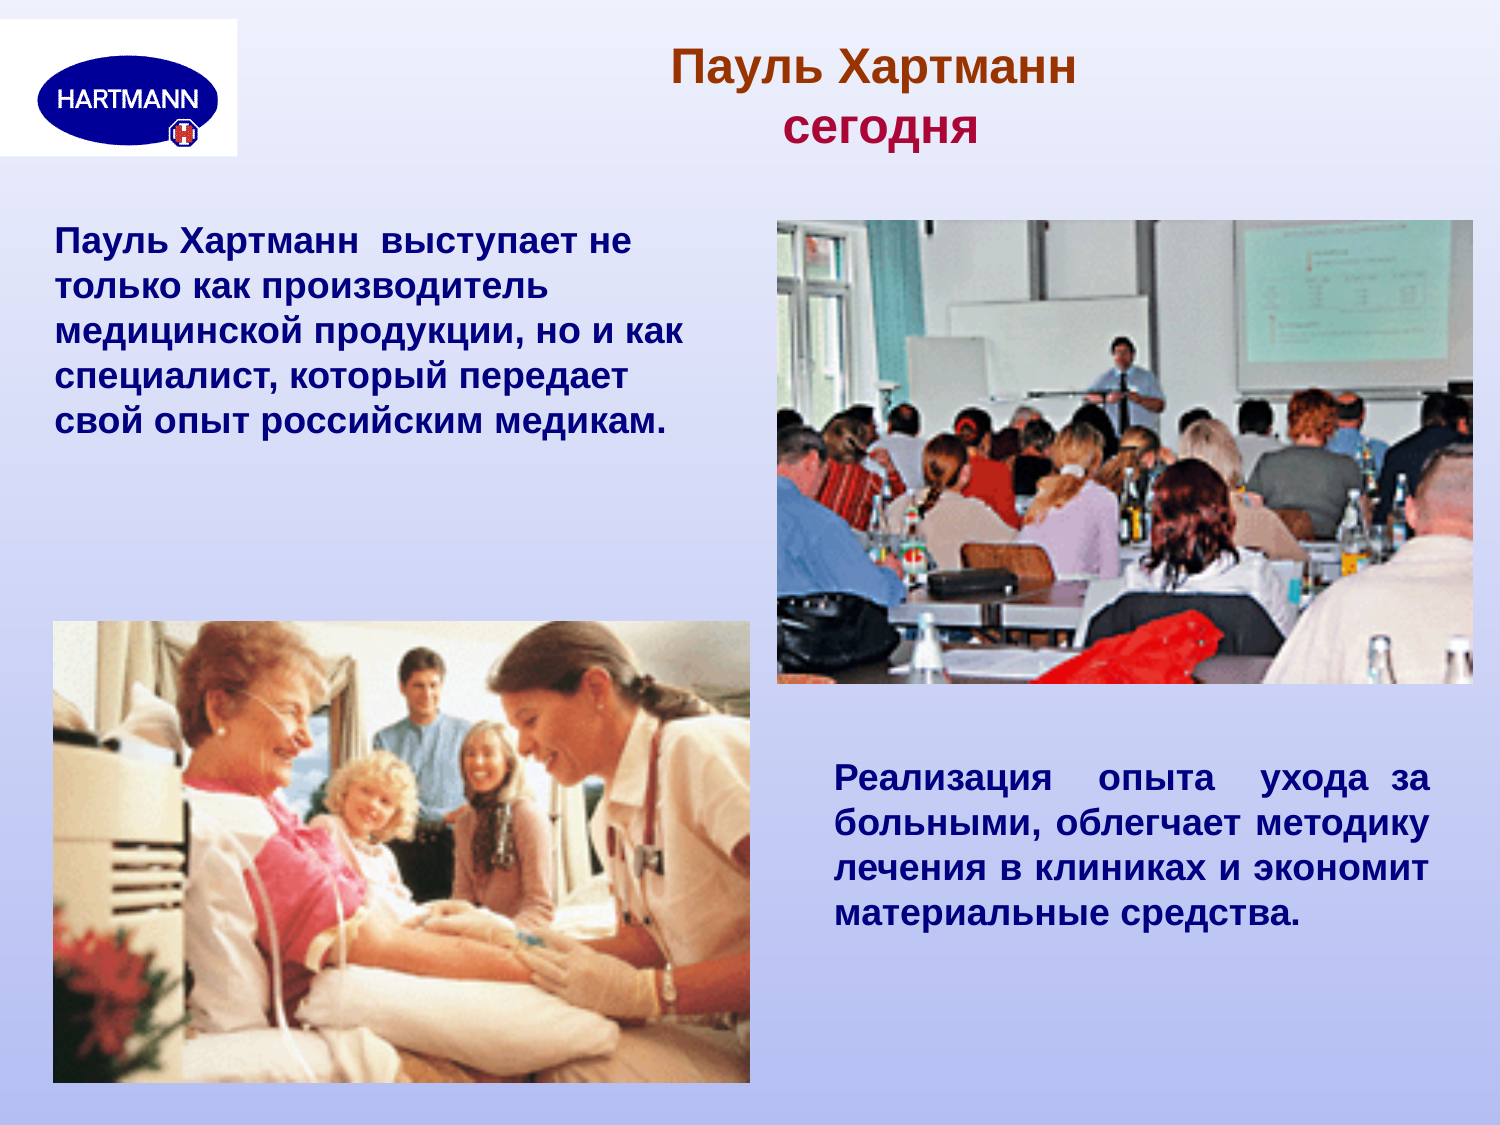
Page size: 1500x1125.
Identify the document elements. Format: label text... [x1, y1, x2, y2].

text_box Реализация опыта ухода за больными, облегчает методику лечения в клиниках и экономит материальные средства. [819, 746, 1445, 941]
picture [52, 621, 751, 1083]
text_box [0, 18, 238, 157]
title Пауль Хартманн сегодня [262, 0, 1500, 188]
text_box Пауль Хартманн выступает не только как производитель медицинской продукции, но и как специалист, который передает свой опыт российским медикам. [39, 208, 744, 449]
picture [776, 220, 1473, 684]
